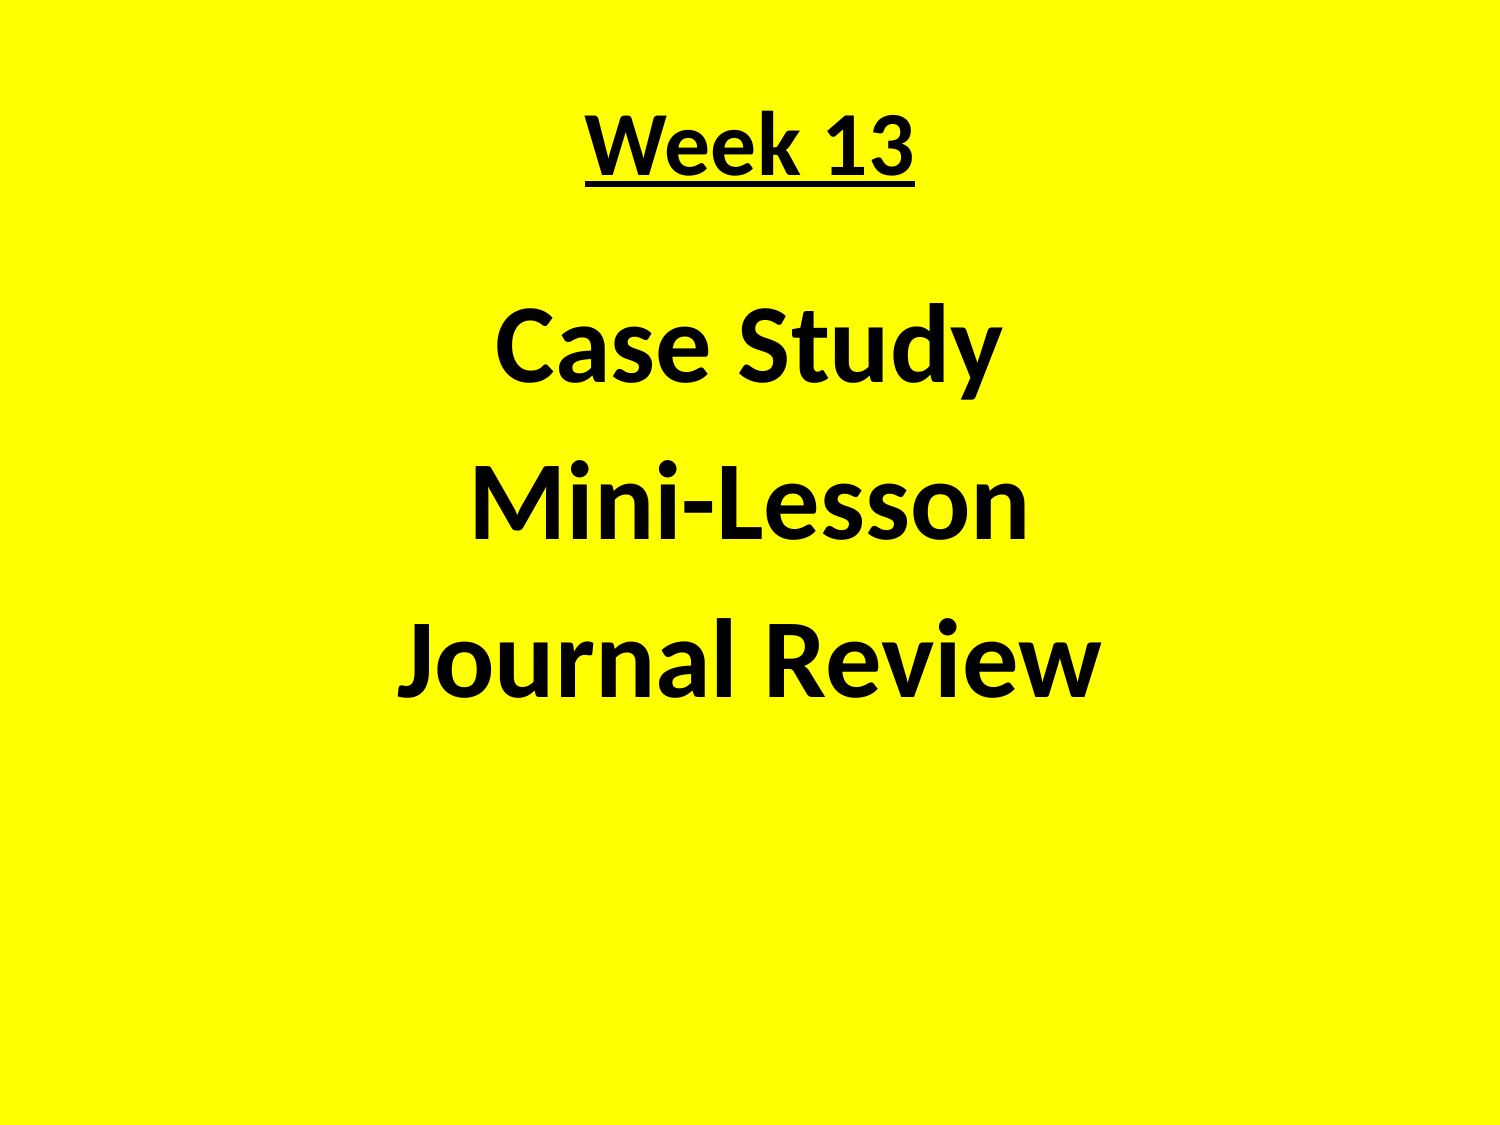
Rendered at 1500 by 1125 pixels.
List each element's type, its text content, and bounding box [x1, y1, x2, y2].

list Case Study Mini-Lesson Journal Review [75, 262, 1425, 1005]
title Week 13 [75, 45, 1425, 233]
